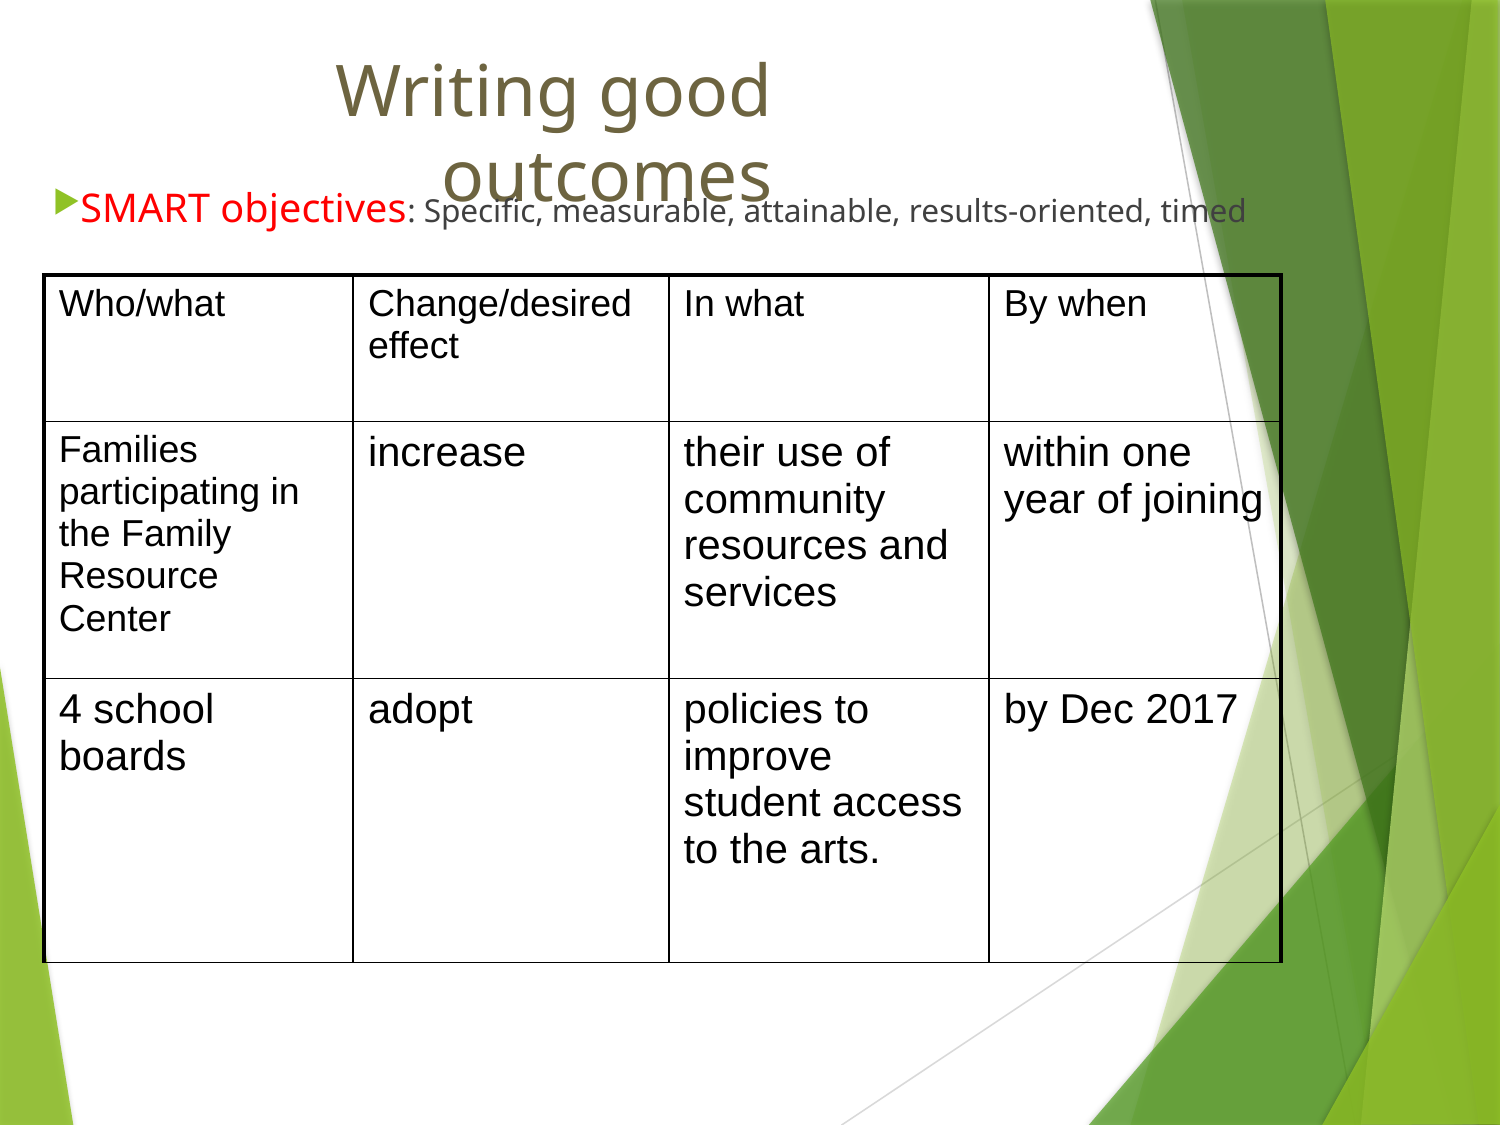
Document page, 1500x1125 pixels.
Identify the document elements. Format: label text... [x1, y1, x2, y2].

title Writing good outcomes [37, 37, 788, 174]
list SMART objectives: Specific, measurable, attainable, results-oriented, timed [37, 174, 1288, 275]
table_header Change/desired effect [354, 277, 668, 421]
table_cell policies to improve student access to the arts. [670, 679, 988, 962]
table_cell within one year of joining [990, 422, 1279, 678]
table_header Who/what [46, 277, 352, 421]
table_header In what [670, 277, 988, 421]
table_cell 4 school boards [46, 679, 352, 962]
table_cell adopt [354, 679, 668, 962]
table_cell by Dec 2017 [990, 679, 1279, 962]
table_header By when [990, 277, 1279, 421]
table_cell Families participating in the Family Resource Center [46, 422, 352, 678]
table_cell increase [354, 422, 668, 678]
table_cell their use of community resources and services [670, 422, 988, 678]
